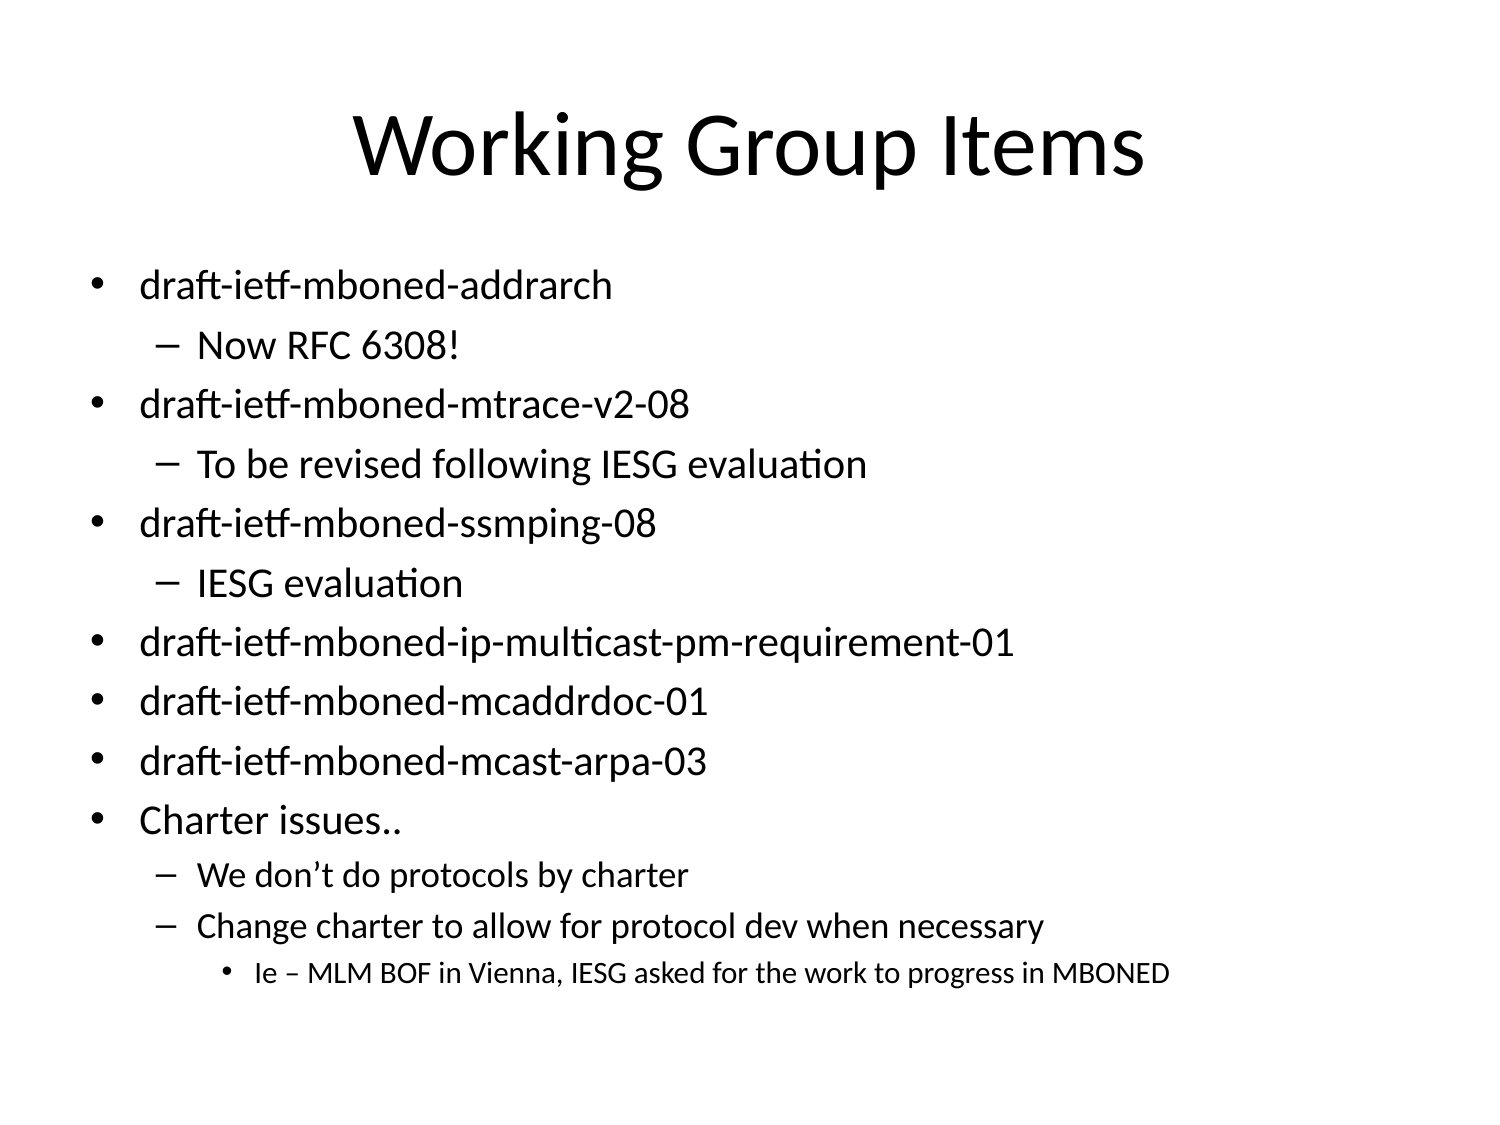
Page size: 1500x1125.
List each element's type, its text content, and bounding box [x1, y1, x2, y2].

title Working Group Items [75, 45, 1425, 233]
list draft-ietf-mboned-addrarch Now RFC 6308! draft-ietf-mboned-mtrace-v2-08 To be revised following IESG evaluation draft-ietf-mboned-ssmping-08 IESG evaluation draft-ietf-mboned-ip-multicast-pm-requirement-01 draft-ietf-mboned-mcaddrdoc-01 draft-ietf-mboned-mcast-arpa-03 Charter issues.. We don’t do protocols by charter Change charter to allow for protocol dev when necessary Ie – MLM BOF in Vienna, IESG asked for the work to progress in MBONED [75, 249, 1425, 1005]
